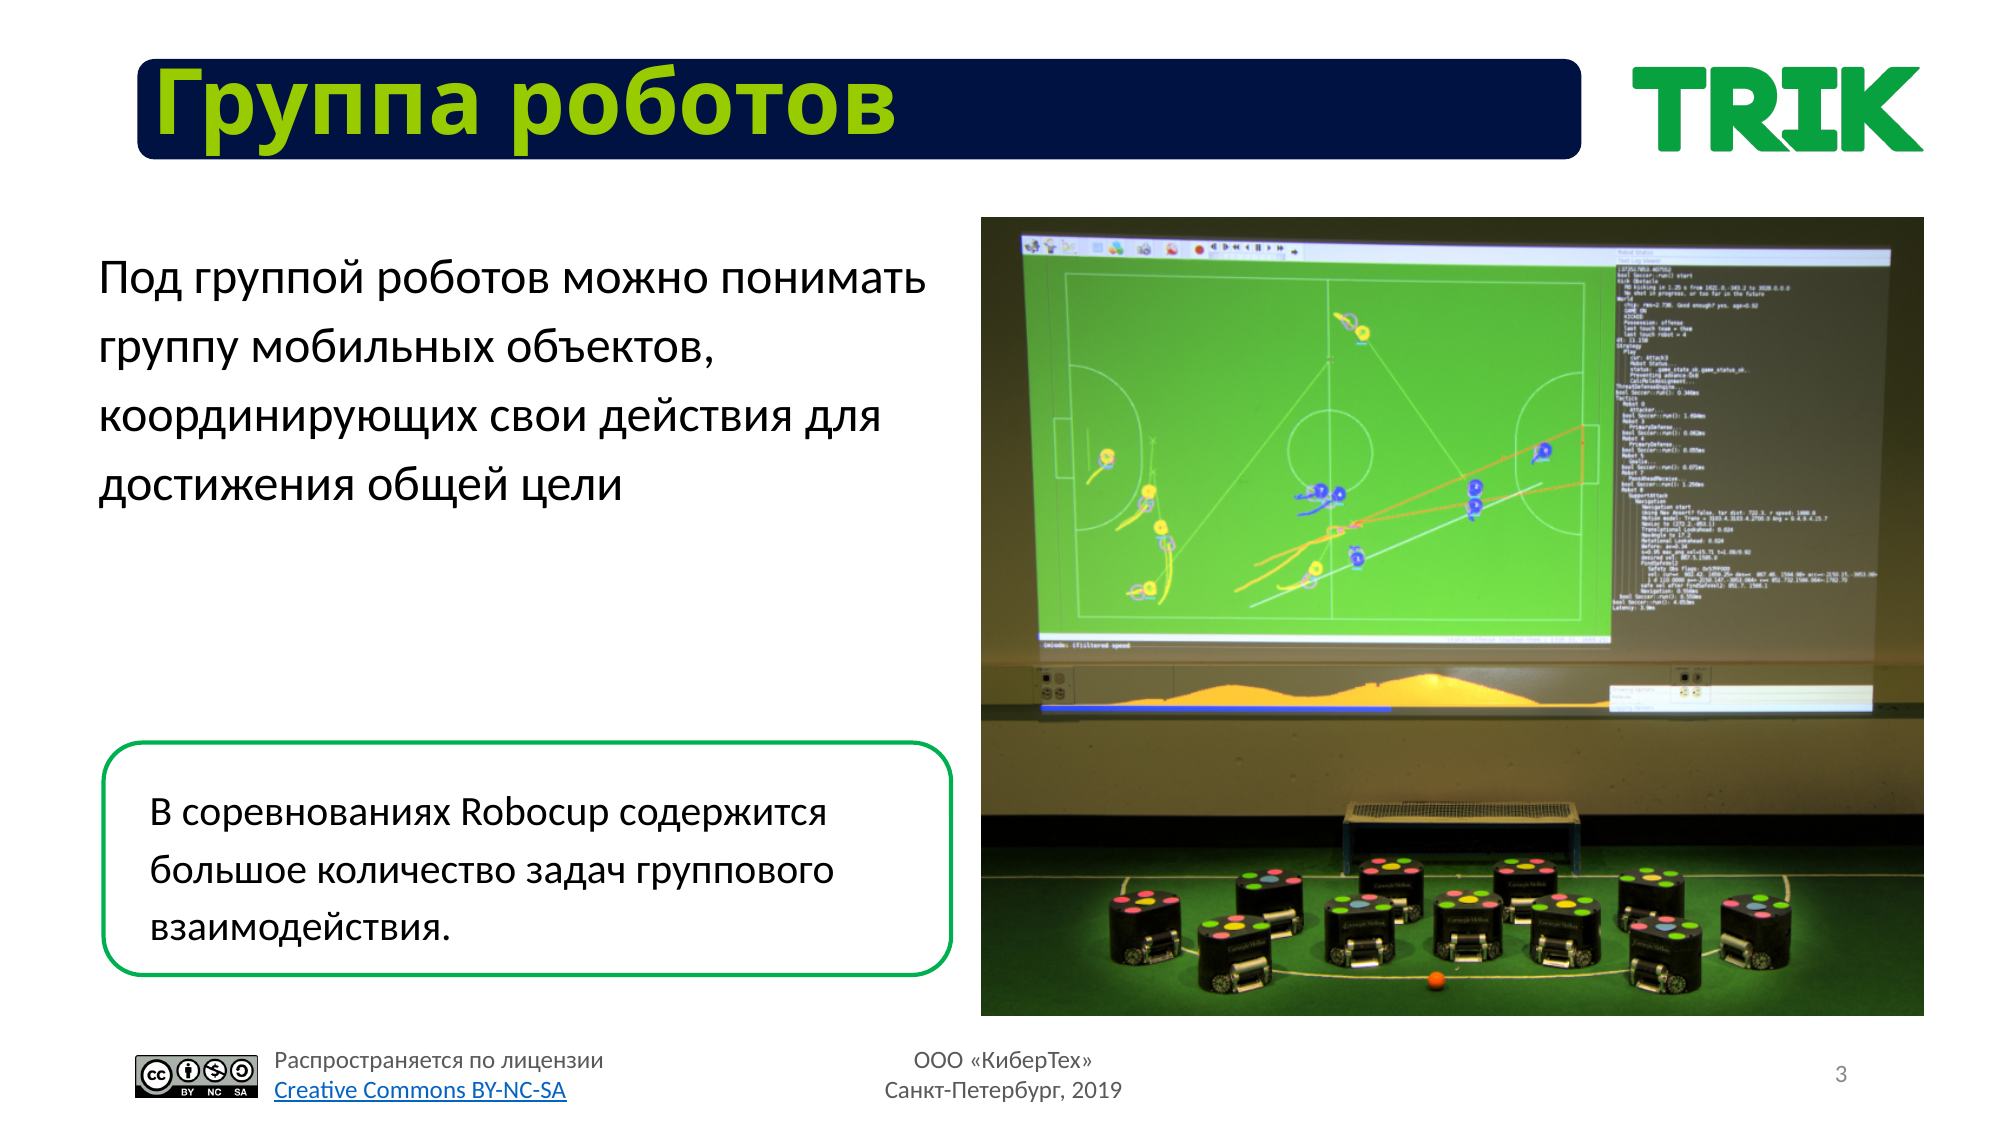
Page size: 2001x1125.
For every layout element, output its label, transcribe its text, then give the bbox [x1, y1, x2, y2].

text_box Под группой роботов можно понимать группу мобильных объектов, координирующих свои действия для достижения общей цели [83, 219, 952, 596]
slide_number 3 [1412, 1042, 1863, 1103]
picture [981, 217, 1924, 1017]
title Группа роботов [137, 48, 1582, 149]
picture [135, 1055, 258, 1098]
picture [1631, 64, 1924, 154]
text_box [103, 742, 952, 976]
